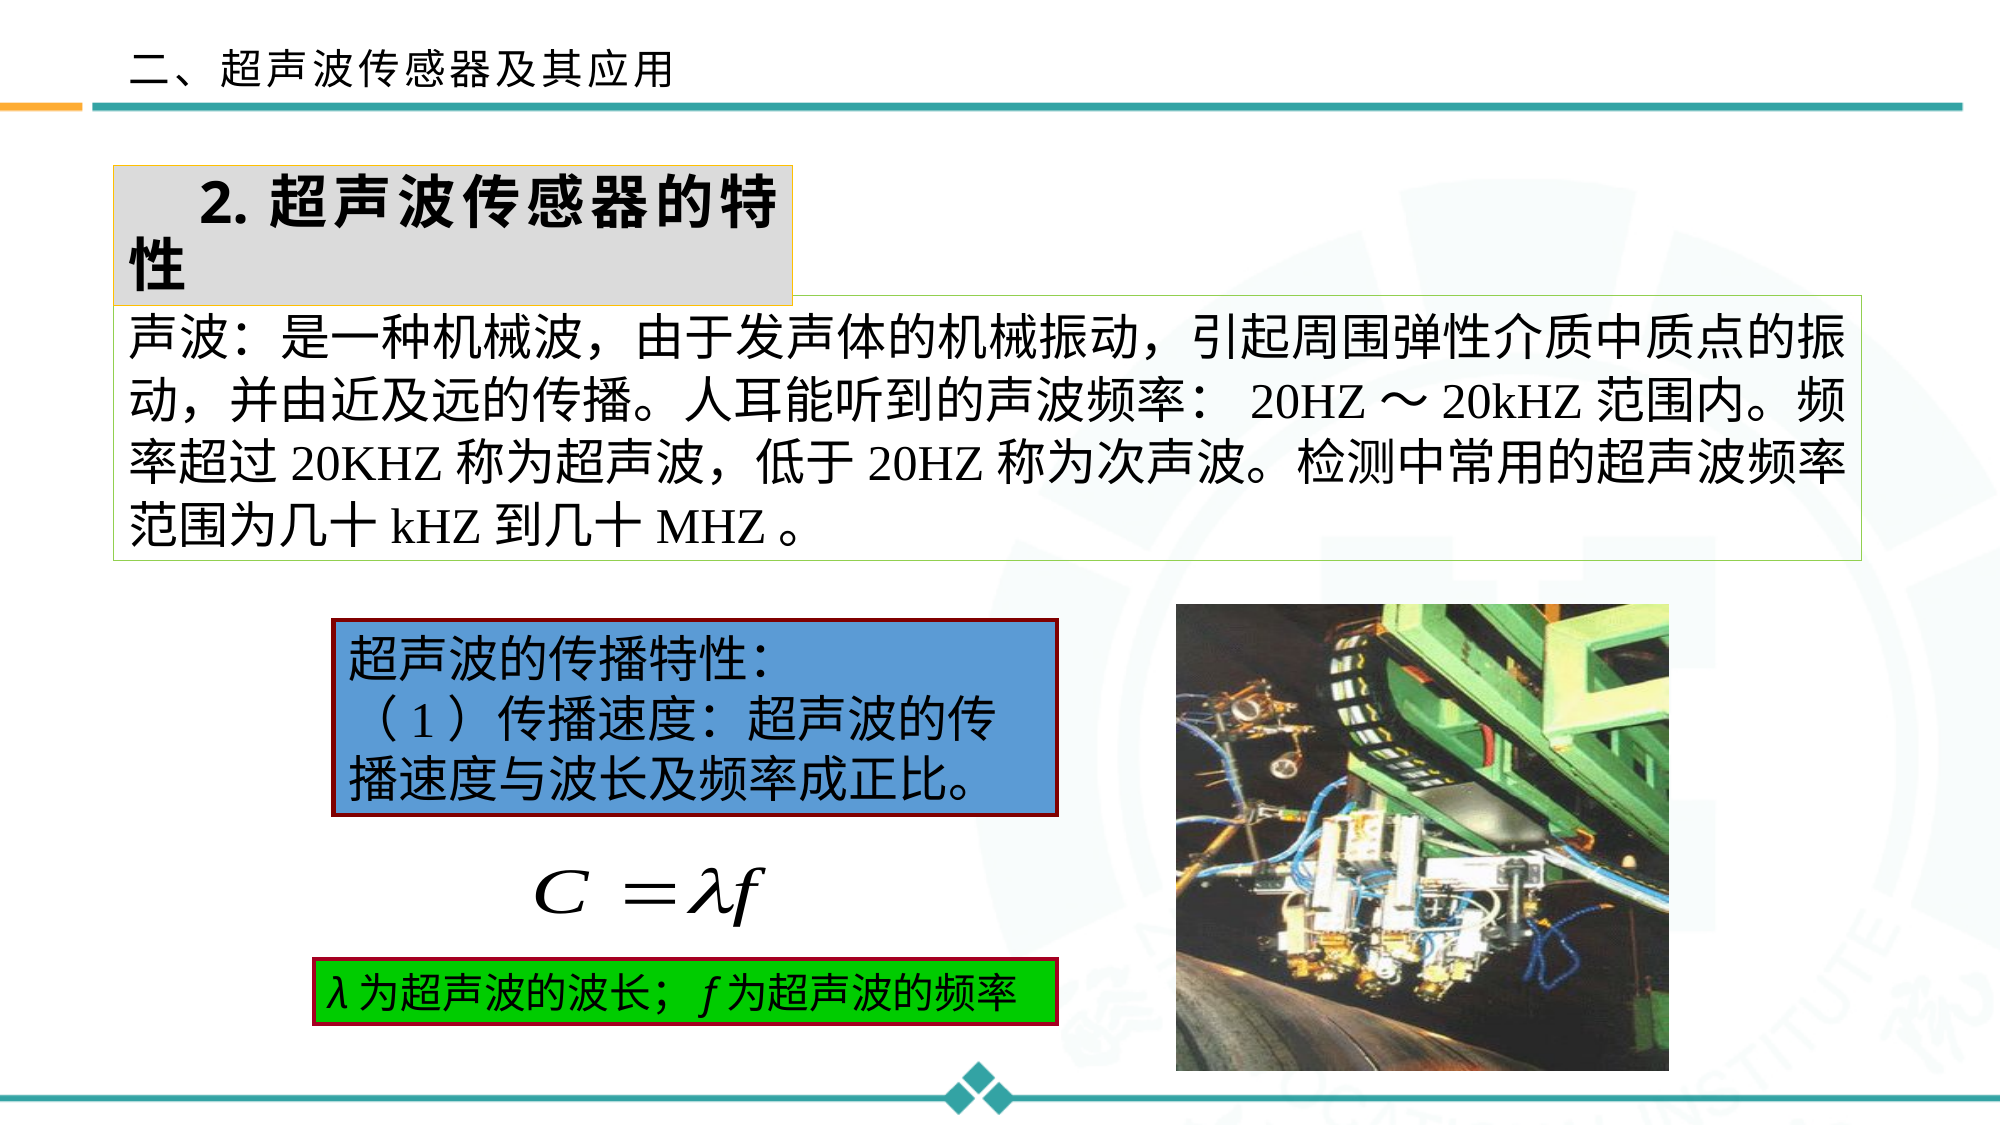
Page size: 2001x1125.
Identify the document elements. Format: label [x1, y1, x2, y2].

picture [0, 0, 2000, 1125]
text_box [520, 853, 794, 941]
